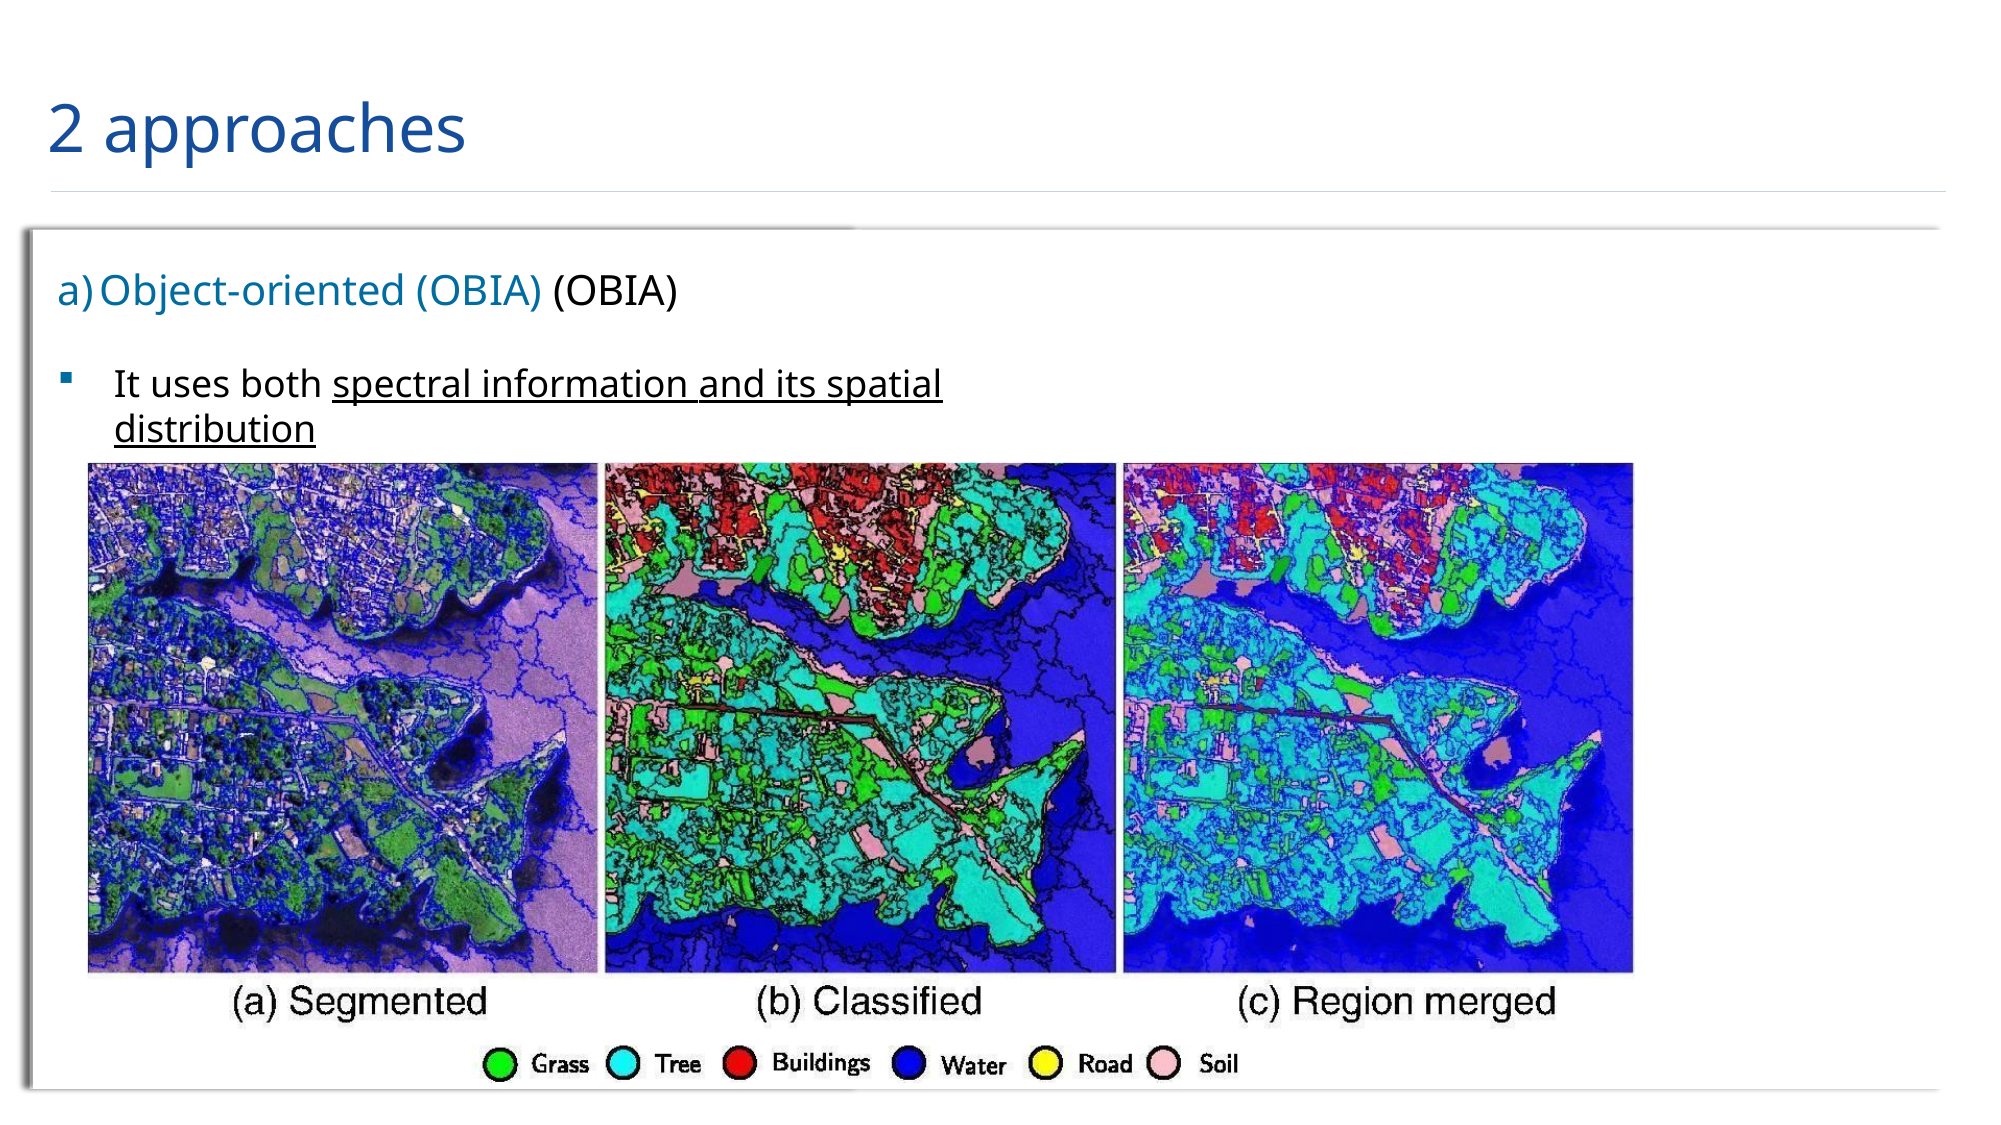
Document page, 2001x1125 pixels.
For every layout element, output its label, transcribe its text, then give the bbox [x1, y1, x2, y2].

title 2 approaches [47, 38, 1953, 228]
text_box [16, 220, 863, 1098]
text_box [865, 223, 1946, 1096]
picture [87, 462, 1635, 1083]
